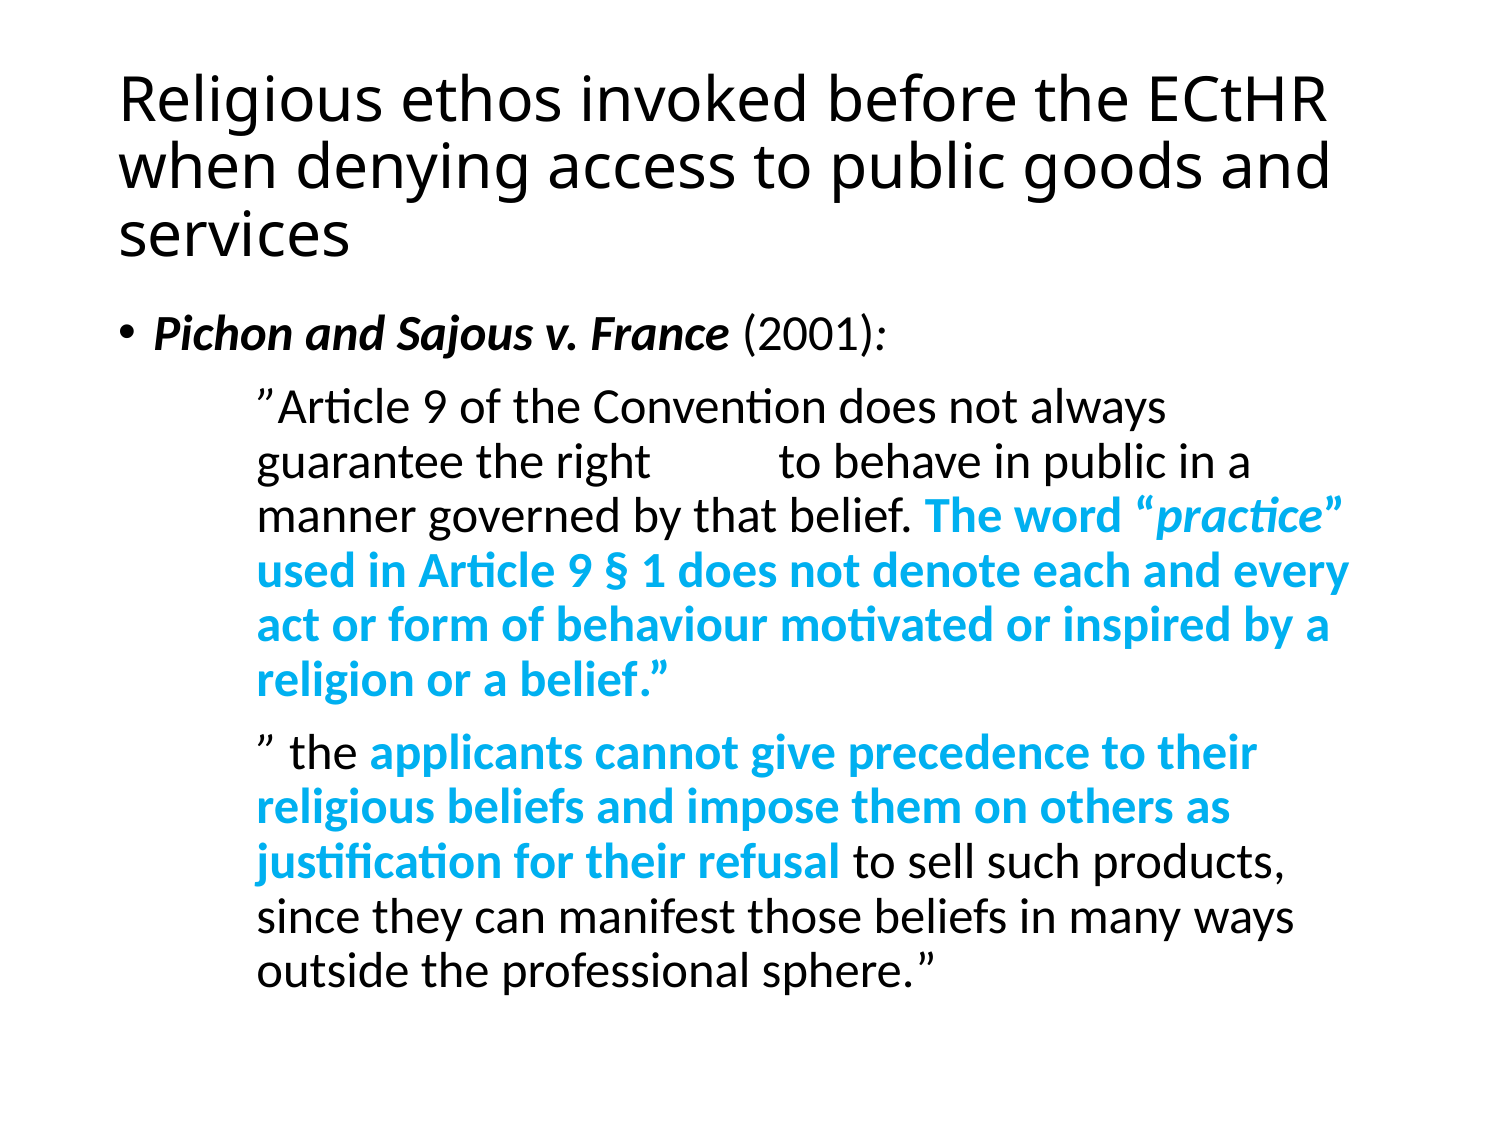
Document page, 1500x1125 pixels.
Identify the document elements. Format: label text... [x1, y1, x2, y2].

list Pichon and Sajous v. France (2001): ”Article 9 of the Convention does not always guarantee the right to behave in public in a manner governed by that belief. The word “practice” used in Article 9 § 1 does not denote each and every act or form of behaviour motivated or inspired by a religion or a belief.” ” the applicants cannot give precedence to their religious beliefs and impose them on others as justification for their refusal to sell such products, since they can manifest those beliefs in many ways outside the professional sphere.” [103, 299, 1397, 1014]
title Religious ethos invoked before the ECtHR when denying access to public goods and services [103, 59, 1397, 278]
